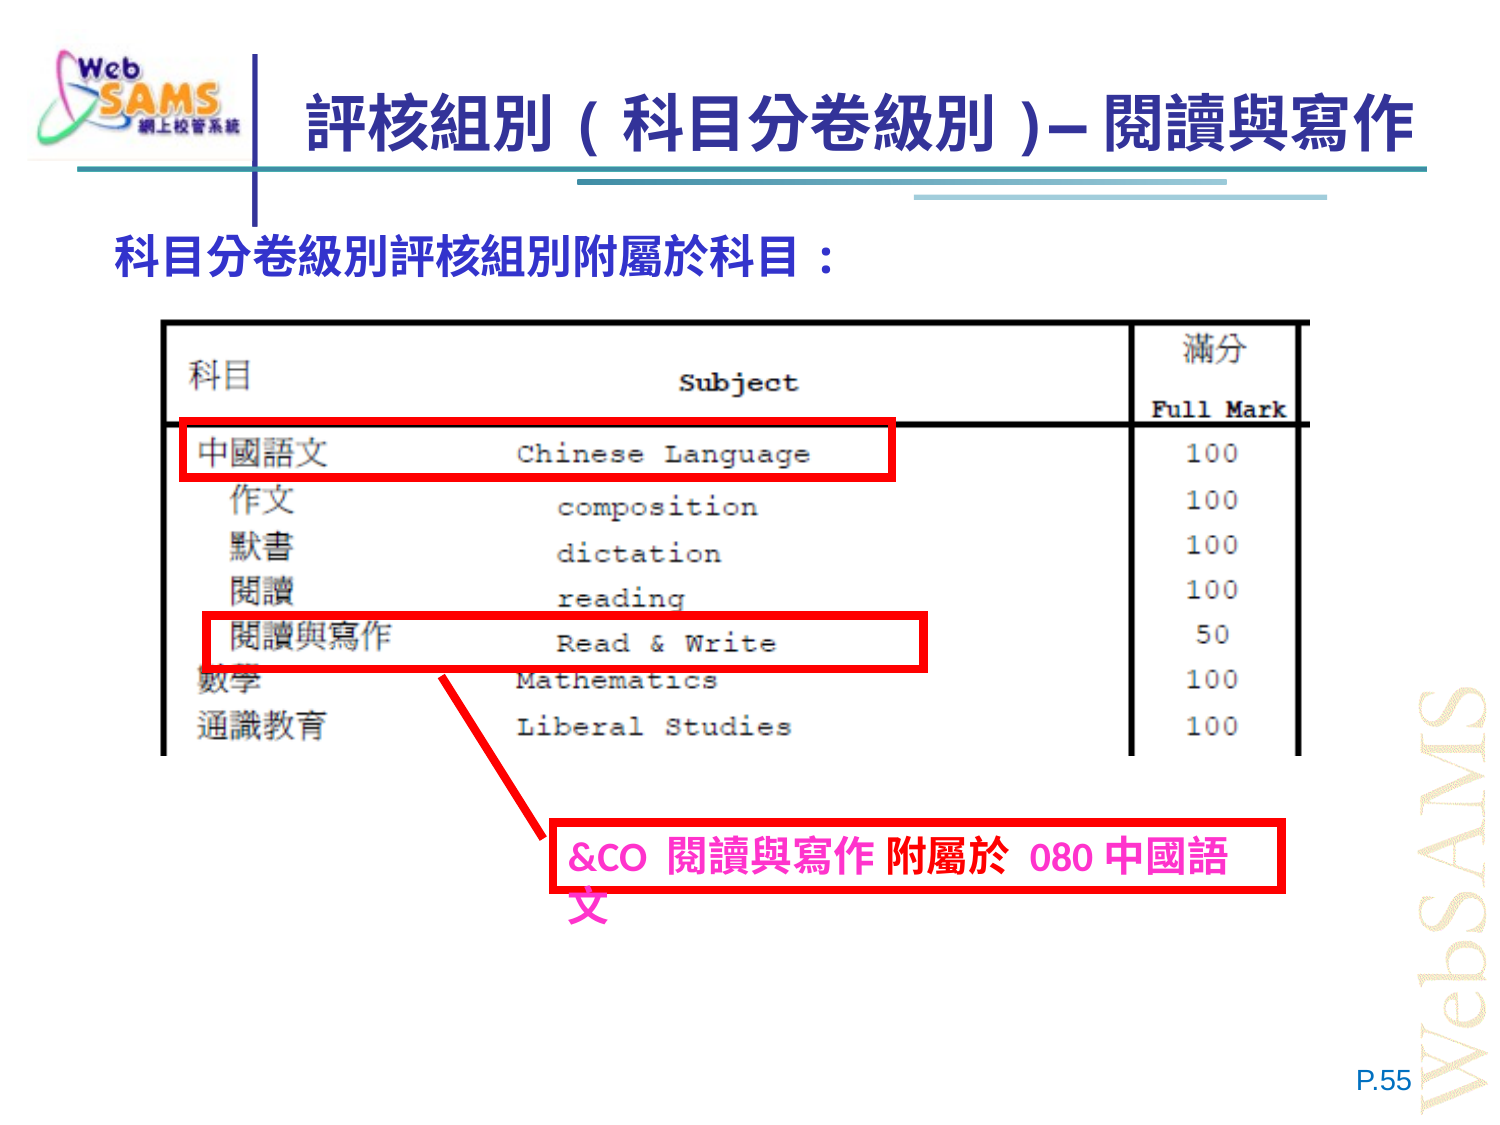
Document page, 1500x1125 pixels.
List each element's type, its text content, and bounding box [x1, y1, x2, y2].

picture [154, 314, 1310, 756]
text_box &CO 閱讀與寫作 附屬於 080中國語文 [553, 822, 1282, 890]
title 評核組別(科目分卷級別)—閱讀與寫作 [289, 41, 1465, 167]
picture [1393, 679, 1500, 1117]
text_box 科目分卷級別評核組別附屬於科目: [100, 219, 1412, 958]
picture [27, 29, 253, 161]
slide_number P.55 [1114, 1028, 1428, 1105]
